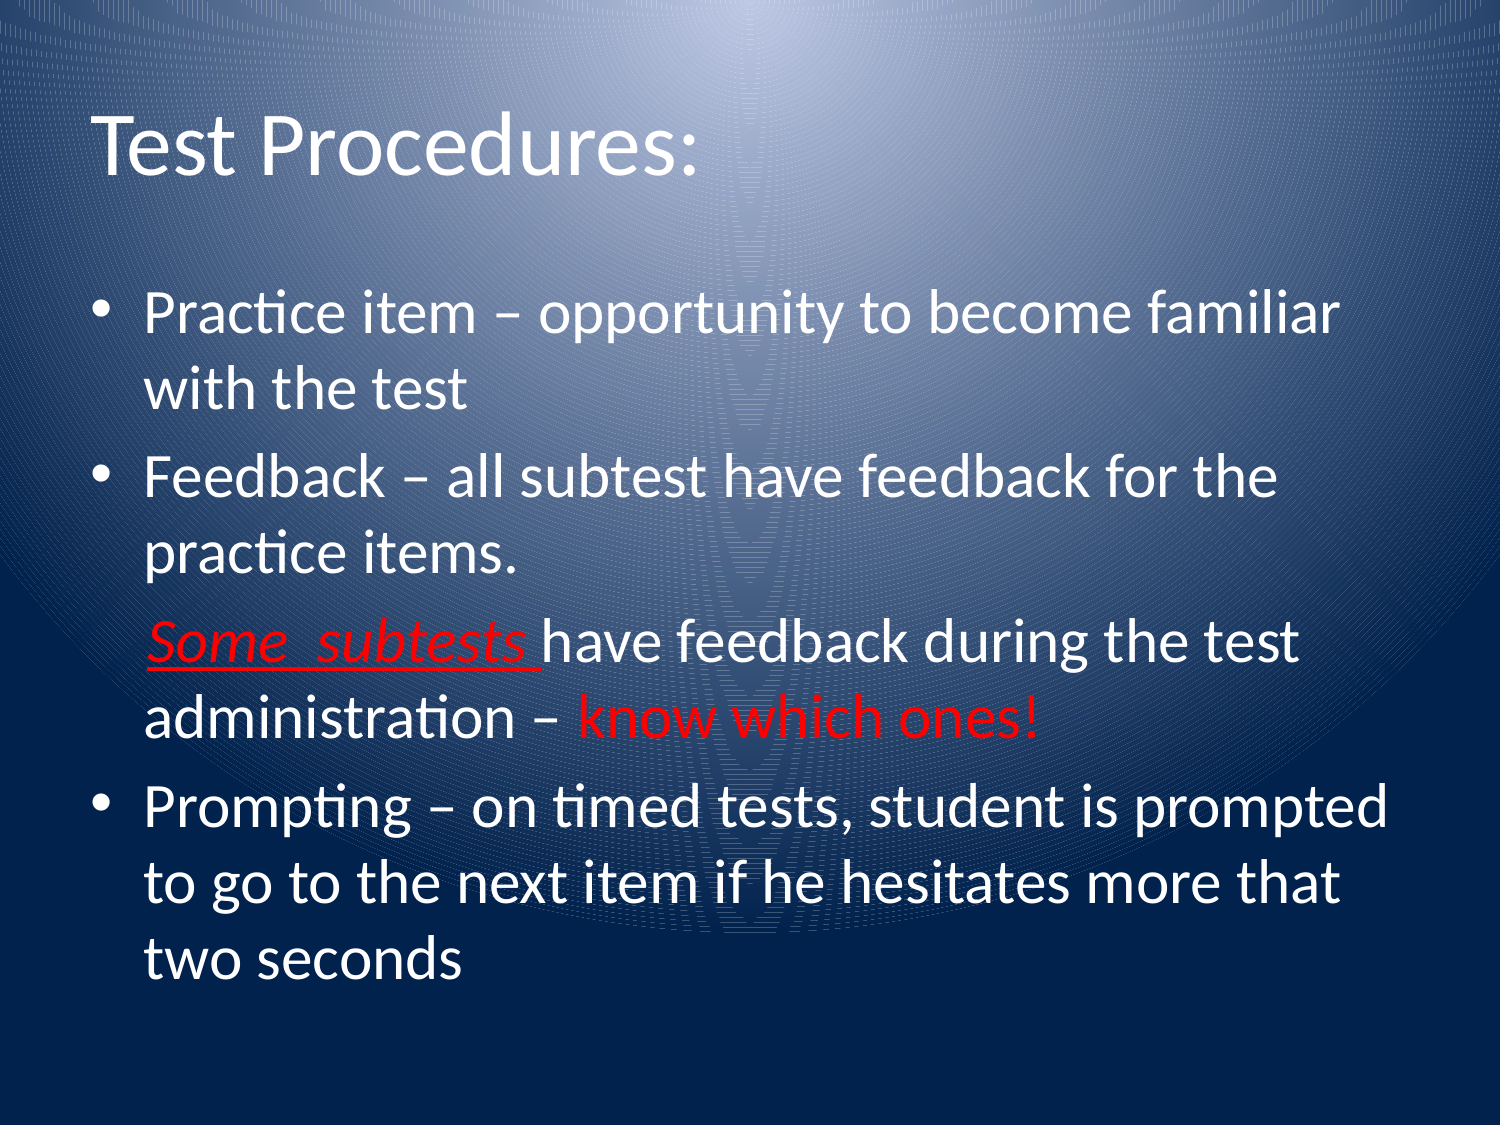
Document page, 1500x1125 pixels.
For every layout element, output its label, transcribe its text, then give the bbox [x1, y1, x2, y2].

list Practice item – opportunity to become familiar with the test Feedback – all subtest have feedback for the practice items. Some subtests have feedback during the test administration – know which ones! Prompting – on timed tests, student is prompted to go to the next item if he hesitates more that two seconds [75, 262, 1425, 1005]
title Test Procedures: [75, 45, 1425, 233]
